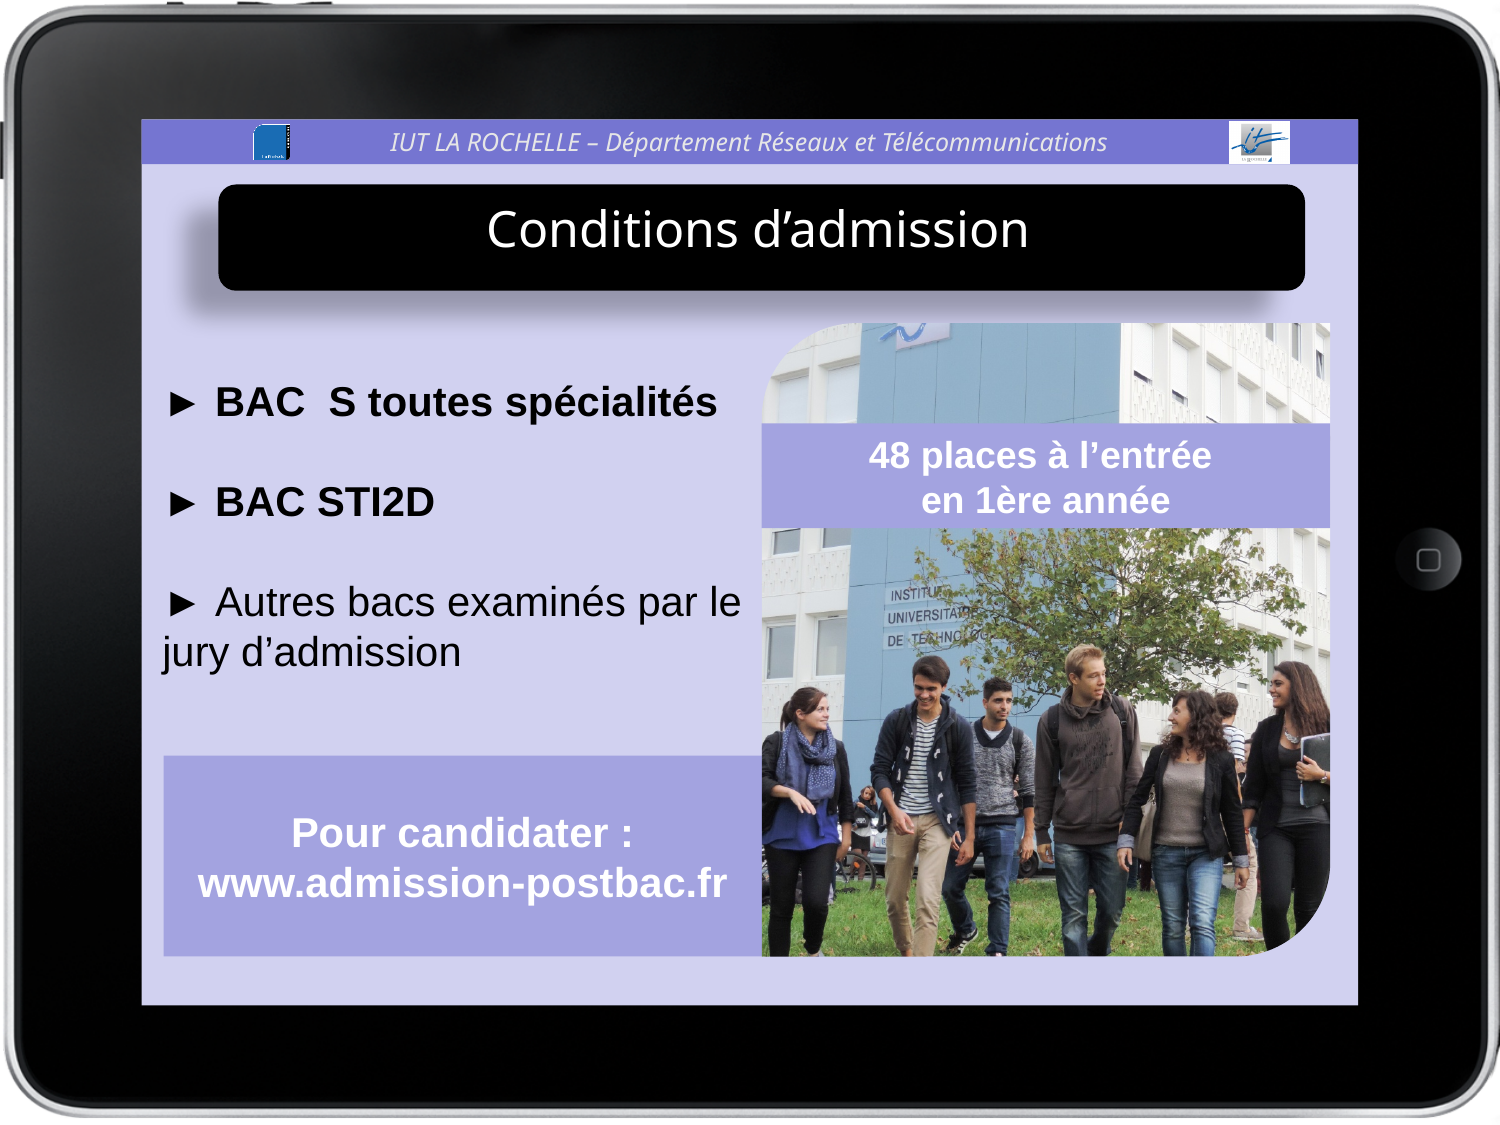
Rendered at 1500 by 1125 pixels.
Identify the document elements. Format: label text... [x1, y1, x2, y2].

picture [0, 0, 1500, 1125]
text_box [1399, 527, 1459, 592]
title Conditions d’admission [218, 190, 1300, 297]
text_box ► BAC S toutes spécialités ► BAC STI2D ► Autres bacs examinés par le jury d’admission [147, 367, 756, 783]
text_box Pour candidater : www.admission-postbac.fr [163, 755, 756, 957]
